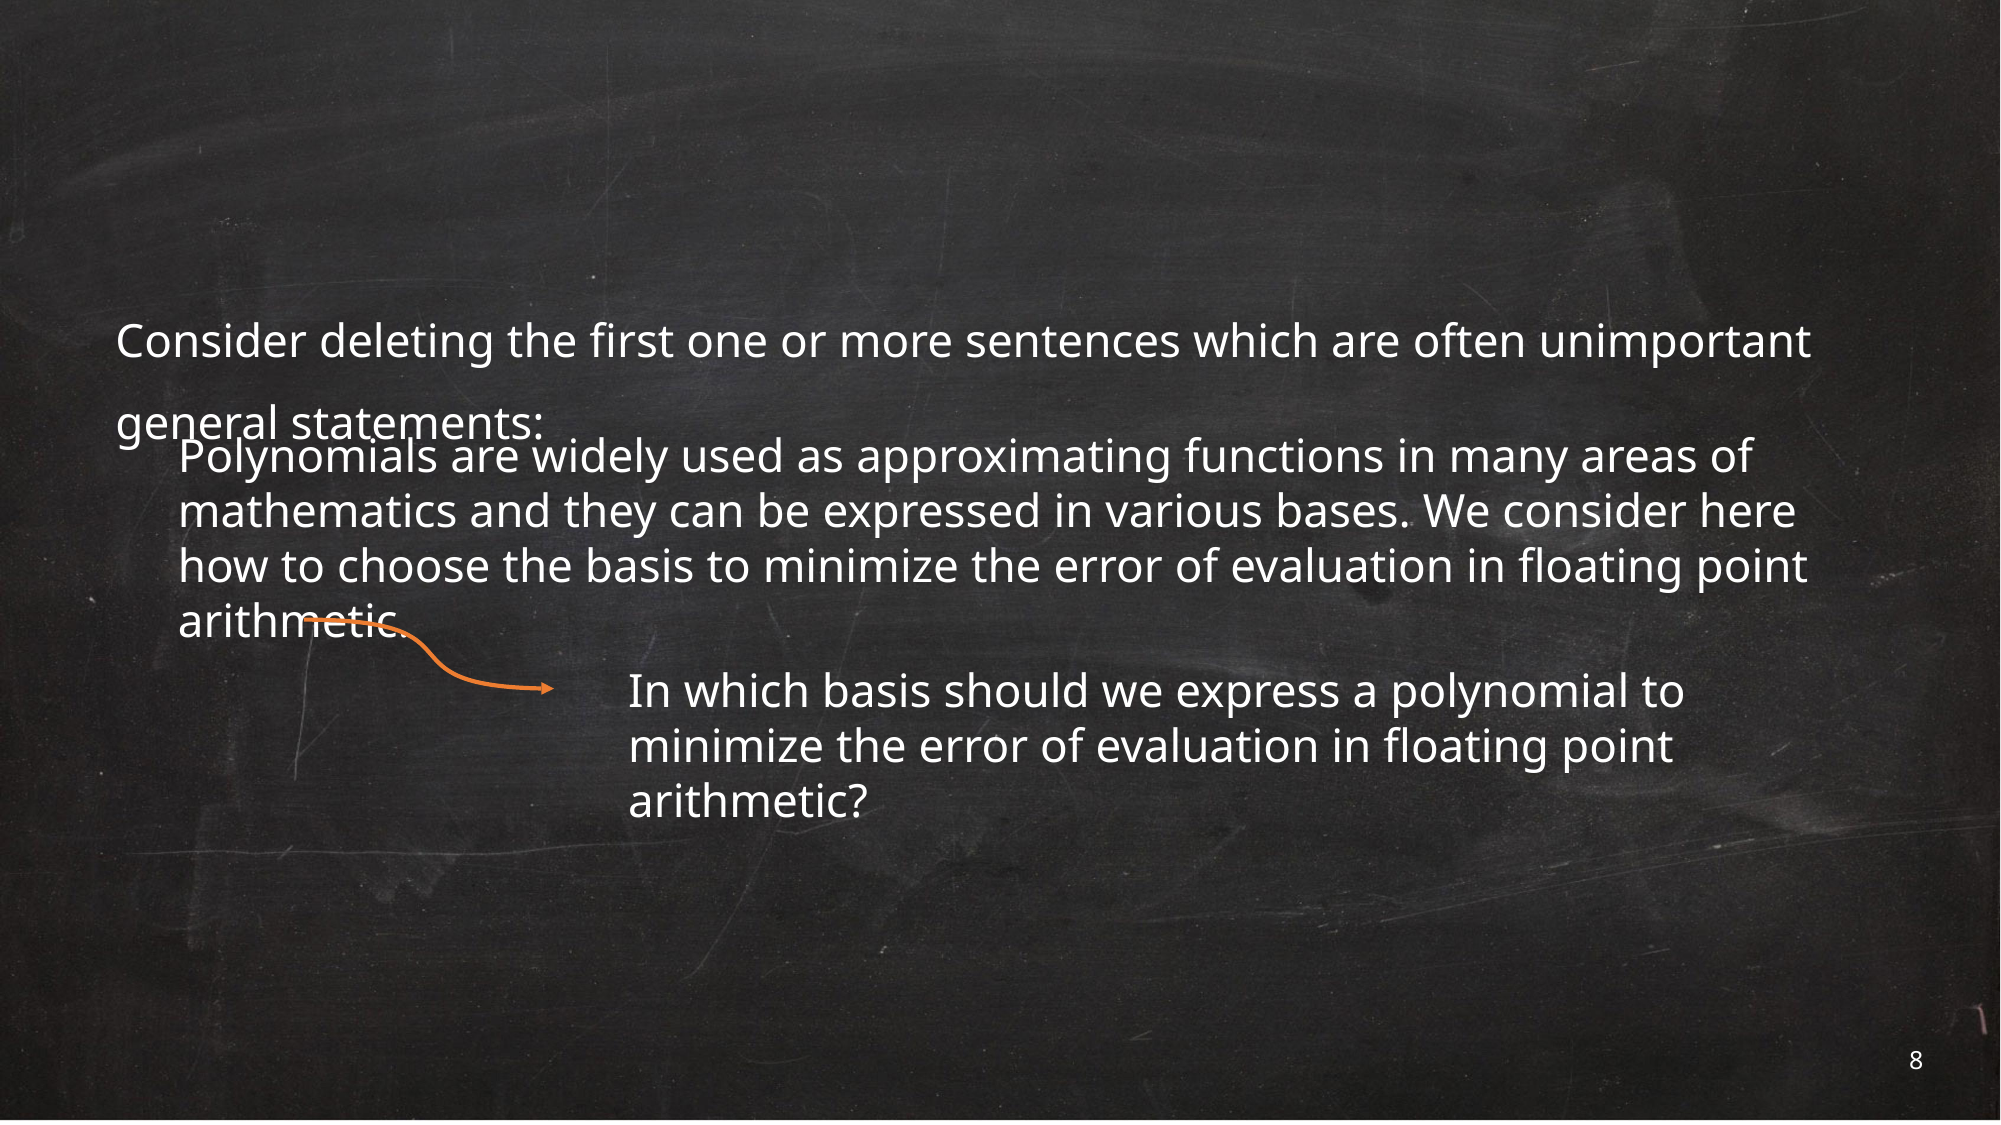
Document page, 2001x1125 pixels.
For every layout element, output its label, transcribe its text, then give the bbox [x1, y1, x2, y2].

picture [0, 0, 2001, 1125]
text_box Consider deleting the first one or more sentences which are often unimportant general statements: [100, 276, 1959, 456]
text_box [303, 619, 555, 689]
slide_number 8 [1588, 1031, 1939, 1092]
text_box Polynomials are widely used as approximating functions in many areas of mathematics and they can be expressed in various bases. We consider here how to choose the basis to minimize the error of evaluation in floating point arithmetic. [163, 419, 1897, 654]
text_box In which basis should we express a polynomial to minimize the error of evaluation in floating point arithmetic? [613, 654, 1843, 834]
